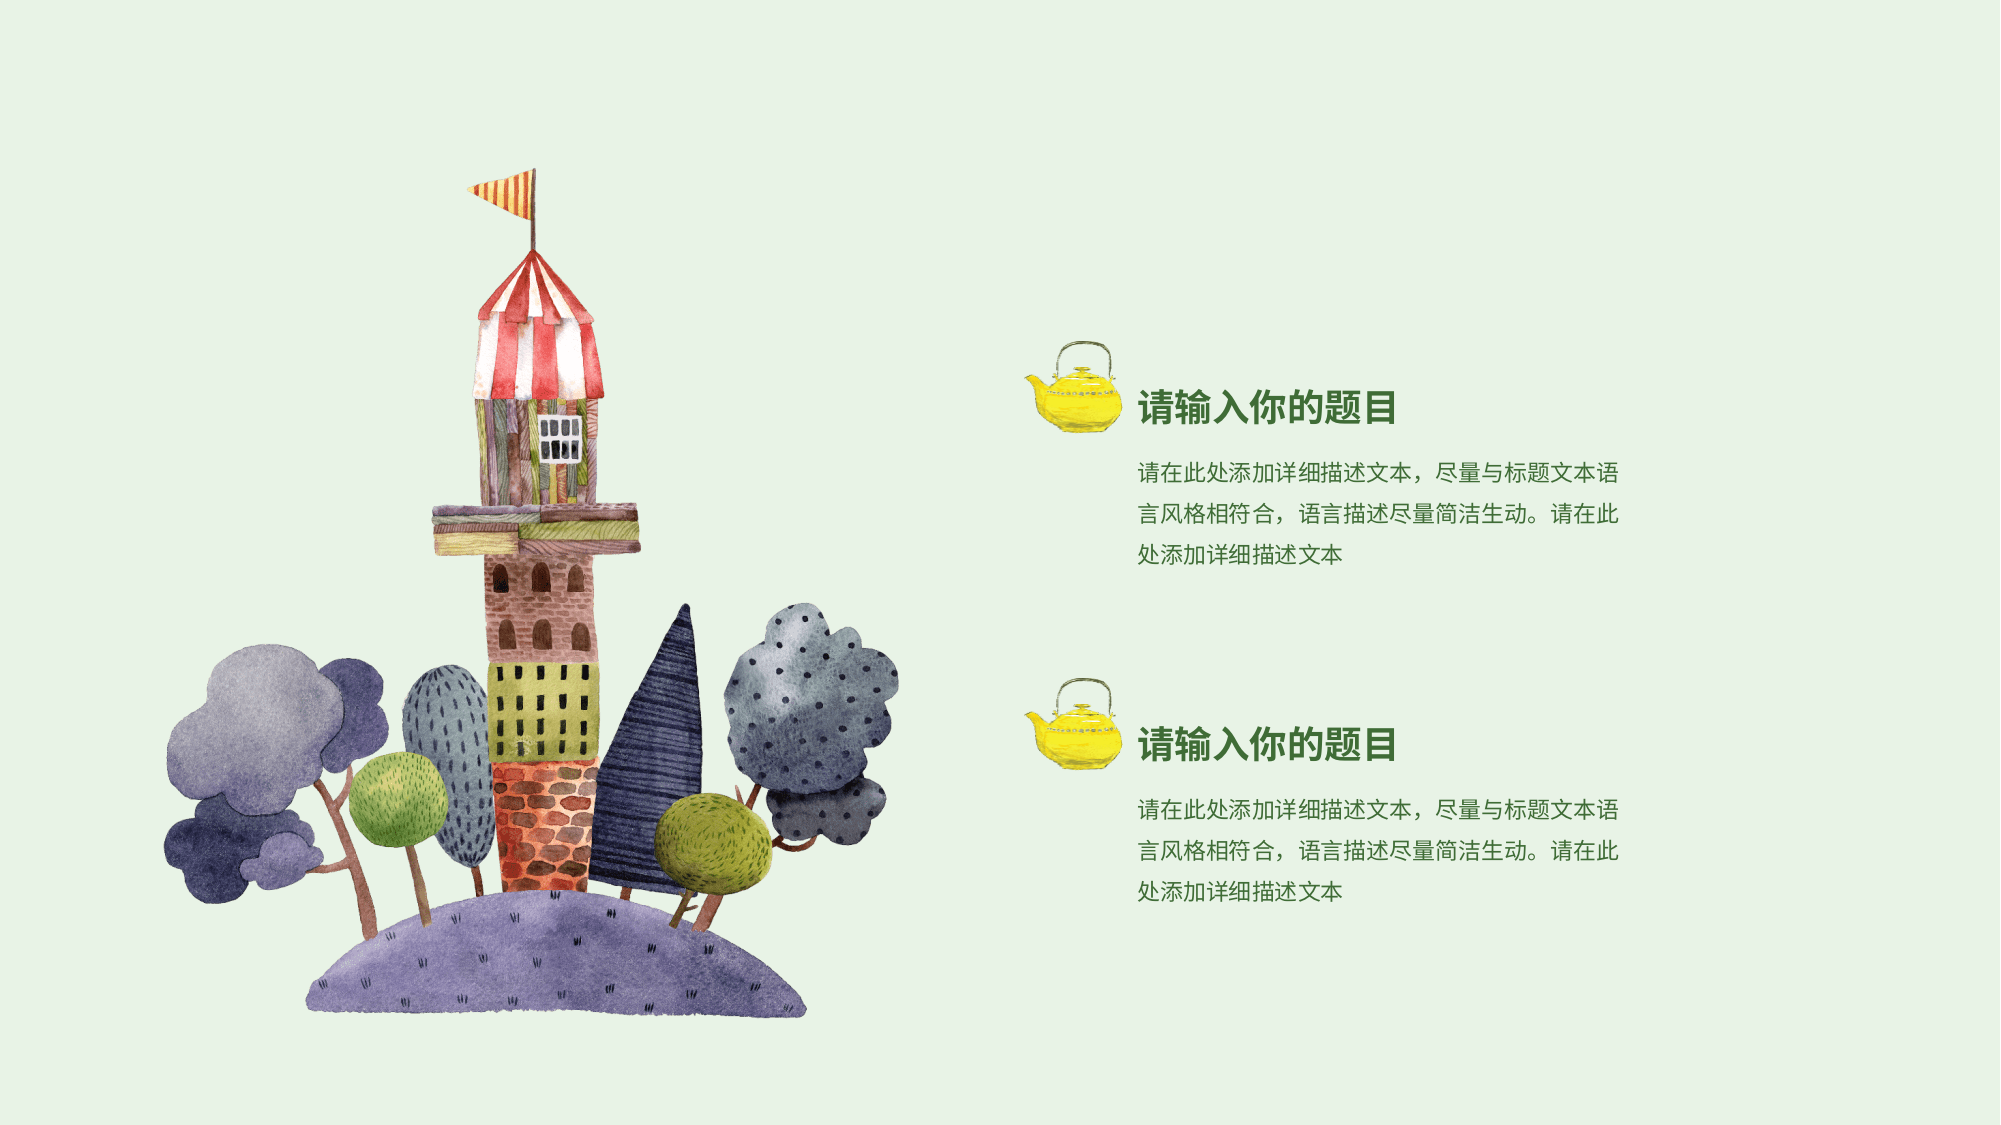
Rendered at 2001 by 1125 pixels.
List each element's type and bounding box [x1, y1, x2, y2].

text_box [1023, 675, 1650, 915]
text_box [1023, 338, 1650, 578]
picture [42, 69, 1059, 1085]
